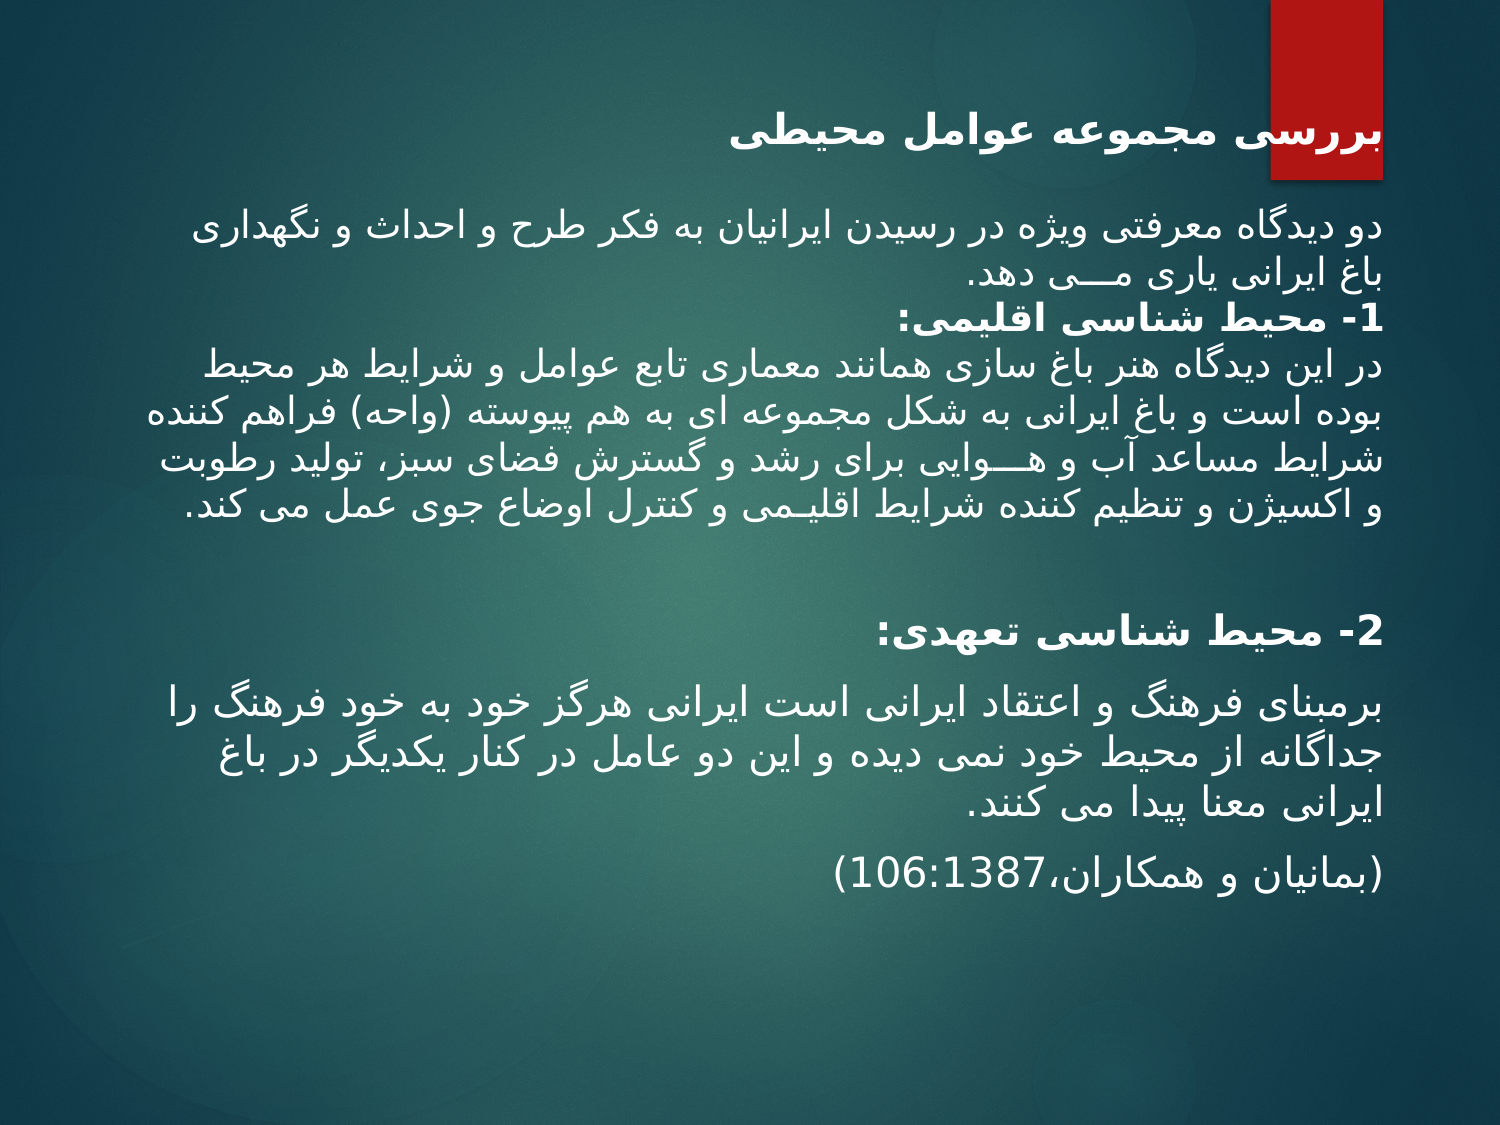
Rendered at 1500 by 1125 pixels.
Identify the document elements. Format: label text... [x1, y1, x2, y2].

title بررسی مجموعه عوامل محیطی دو دیدگاه معرفتی ویژه در رسیدن ایرانیان به فکر طرح و احداث و نگهداری باغ ایرانی یاری مـــی دهد. 1- محیط شناسی اقلیمی: در این دیدگاه هنر باغ سازی همانند معماری تابع عوامل و شرایط هر محیط بوده است و باغ ایرانی به شکل مجموعه ای به هم پیوسته (واحه) فراهم کننده شرایط مساعد آب و هـــوایی برای رشد و گسترش فضای سبز، تولید رطوبت و اکسیژن و تنظیم کننده شرایط اقلیـمی و کنترل اوضاع جوی عمل می کند. [125, 60, 1400, 533]
subtitle 2- محیط شناسی تعهدی: برمبنای فرهنگ و اعتقاد ایرانی است ایرانی هرگز خود به خود فرهنگ را جداگانه از محیط خود نمی دیده و این دو عامل در کنار یکدیگر در باغ ایرانی معنا پیدا می کنند. (بمانیان و همکاران،106:1387) [112, 596, 1400, 1046]
